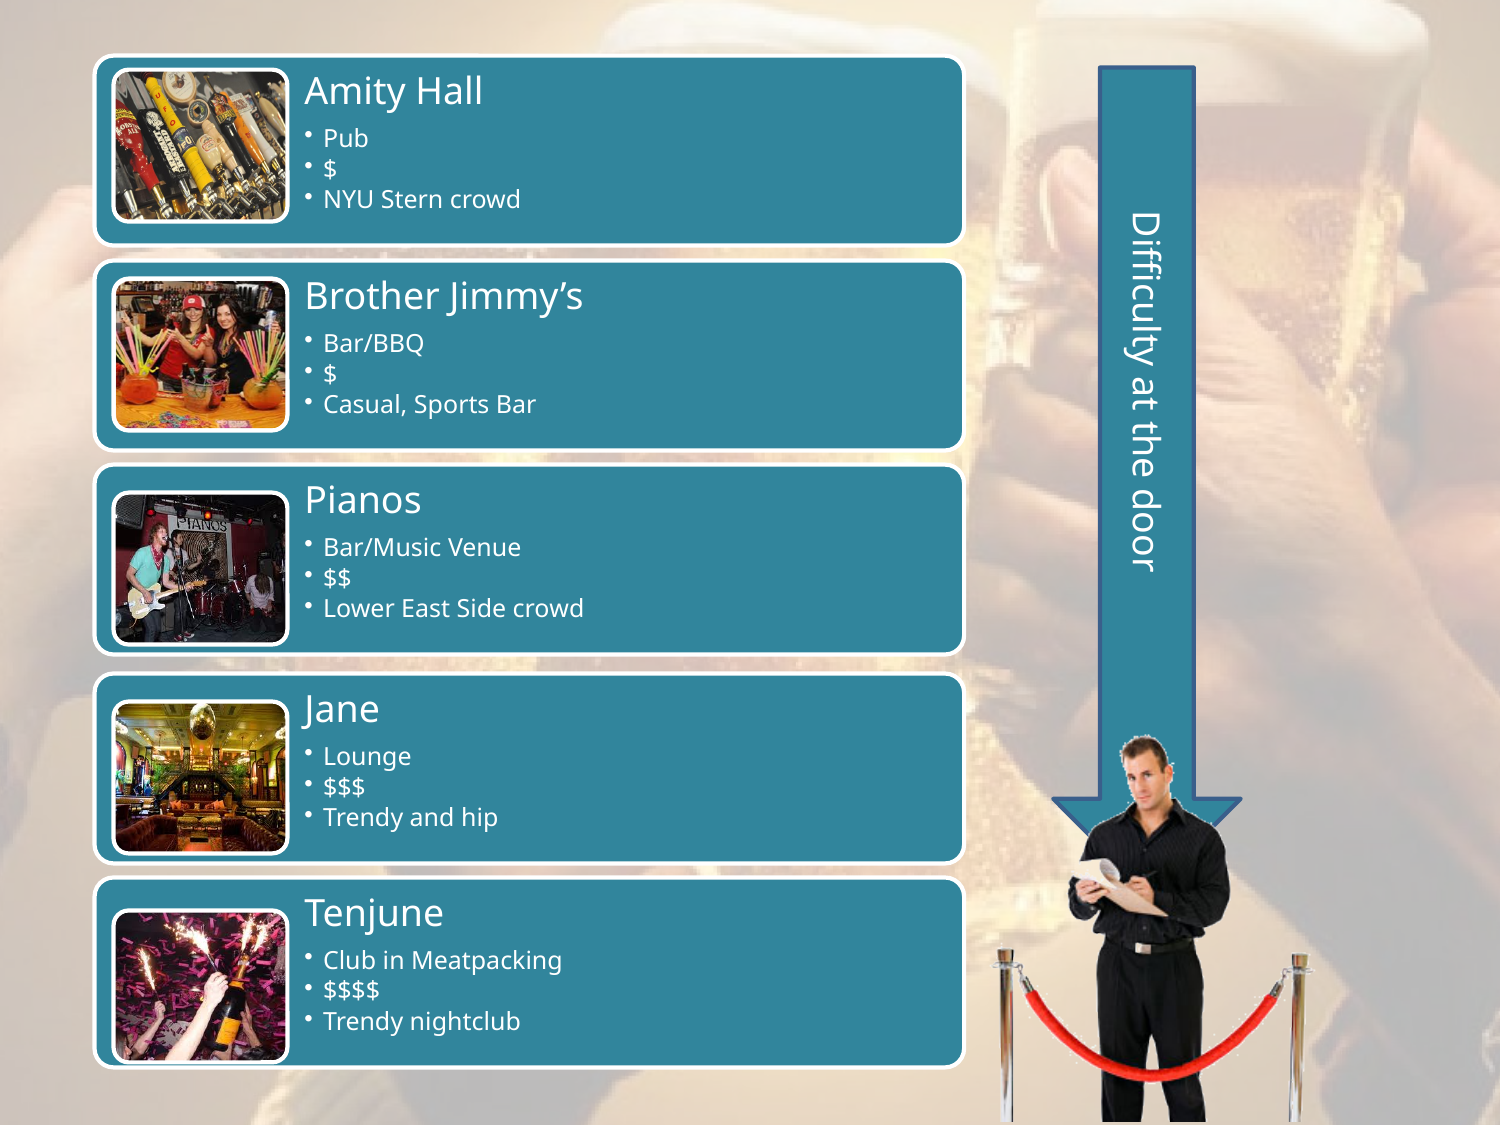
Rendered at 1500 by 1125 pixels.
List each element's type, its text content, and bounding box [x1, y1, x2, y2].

picture [950, 730, 1342, 1122]
text_box Difficulty at the door [1118, 195, 1178, 729]
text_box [94, 40, 965, 1068]
text_box [1097, 65, 1196, 729]
